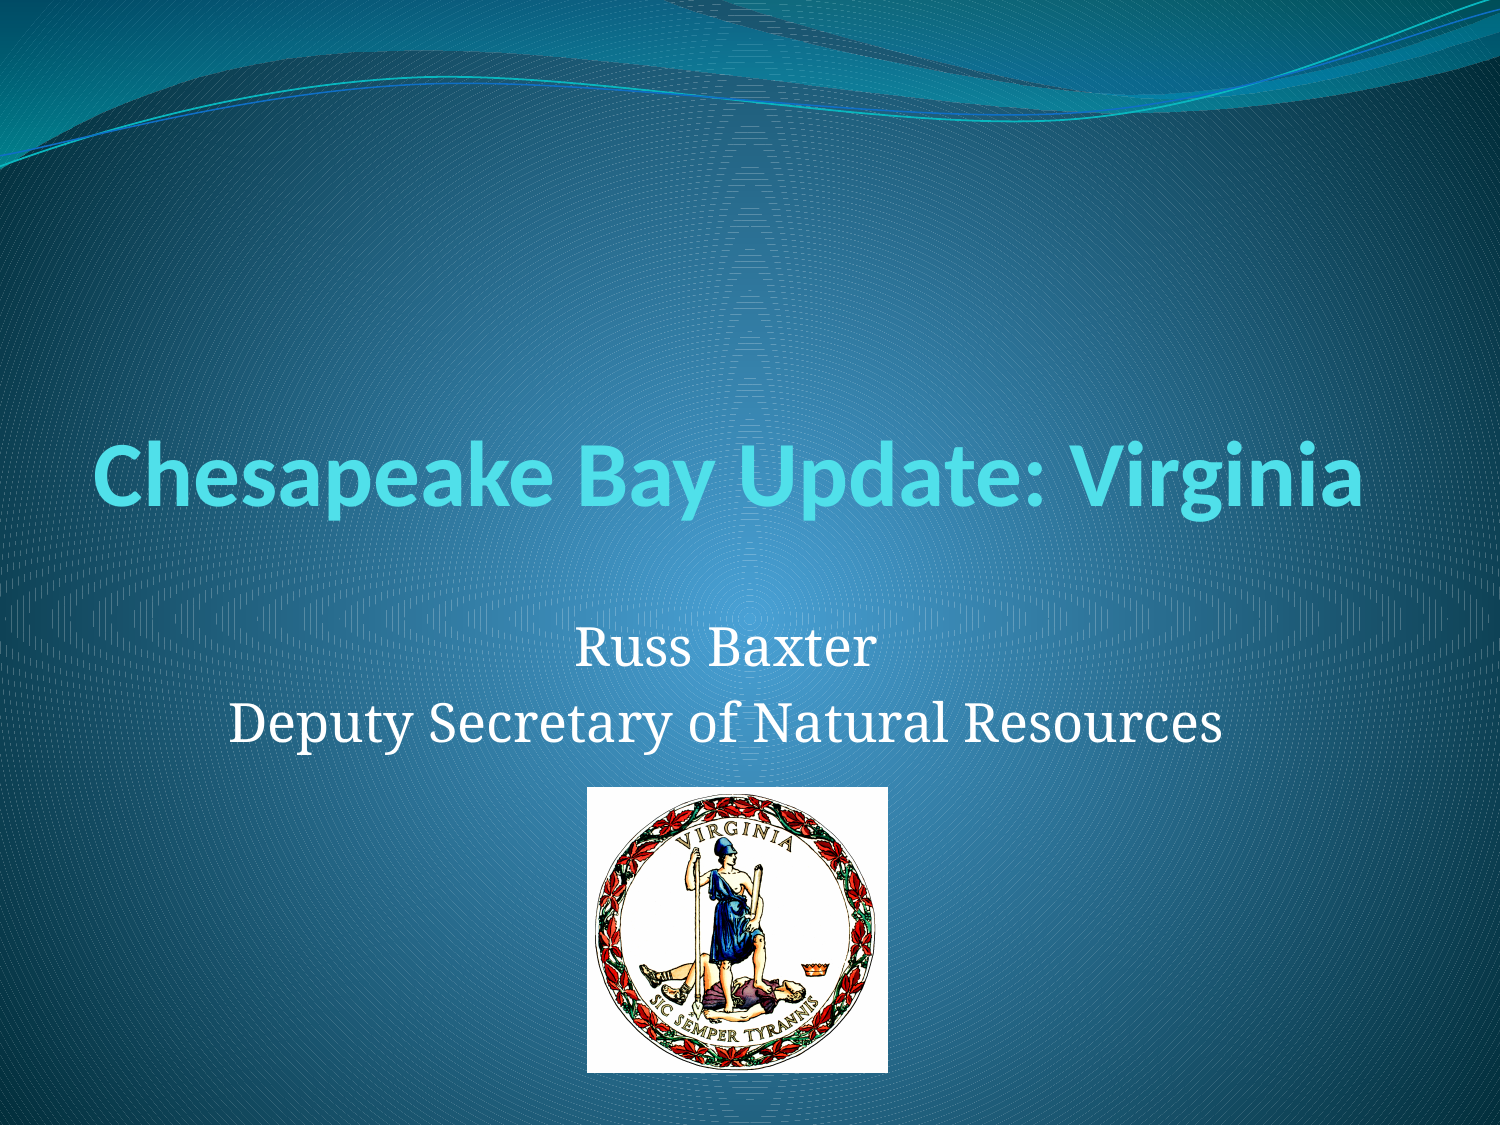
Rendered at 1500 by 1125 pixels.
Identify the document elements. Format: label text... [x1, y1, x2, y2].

subtitle Russ Baxter Deputy Secretary of Natural Resources [87, 529, 1376, 818]
picture [587, 787, 888, 1074]
title Chesapeake Bay Update: Virginia [87, 337, 1376, 529]
